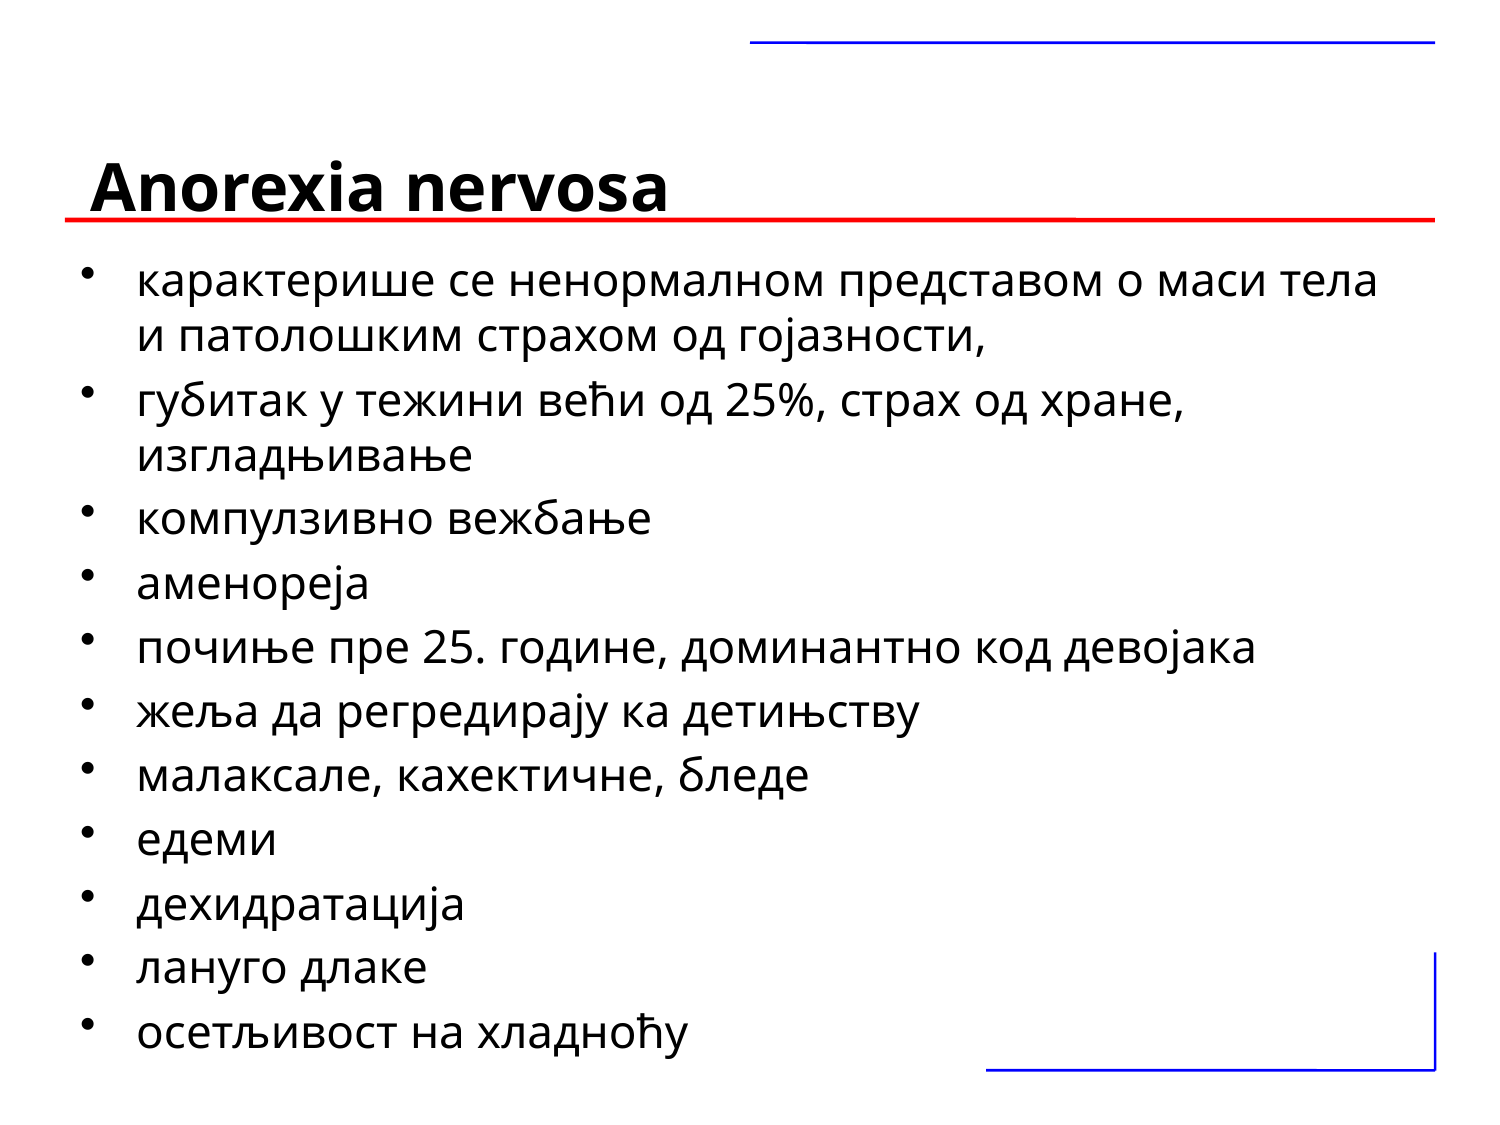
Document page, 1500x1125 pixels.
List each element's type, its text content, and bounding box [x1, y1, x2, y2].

list карактерише се ненормалном представом о маси тела и патолошким страхом од гојазности, губитак у тежини већи од 25%, страх од хране, изгладњивање компулзивно вежбање аменореја почиње пре 25. године, доминантно код девојака жеља да регредирају ка детињству малаксале, кахектичне, бледе едеми дехидратација лануго длаке осетљивост на хладноћу [64, 243, 1416, 968]
title Anorexia nervosa [74, 19, 1424, 233]
